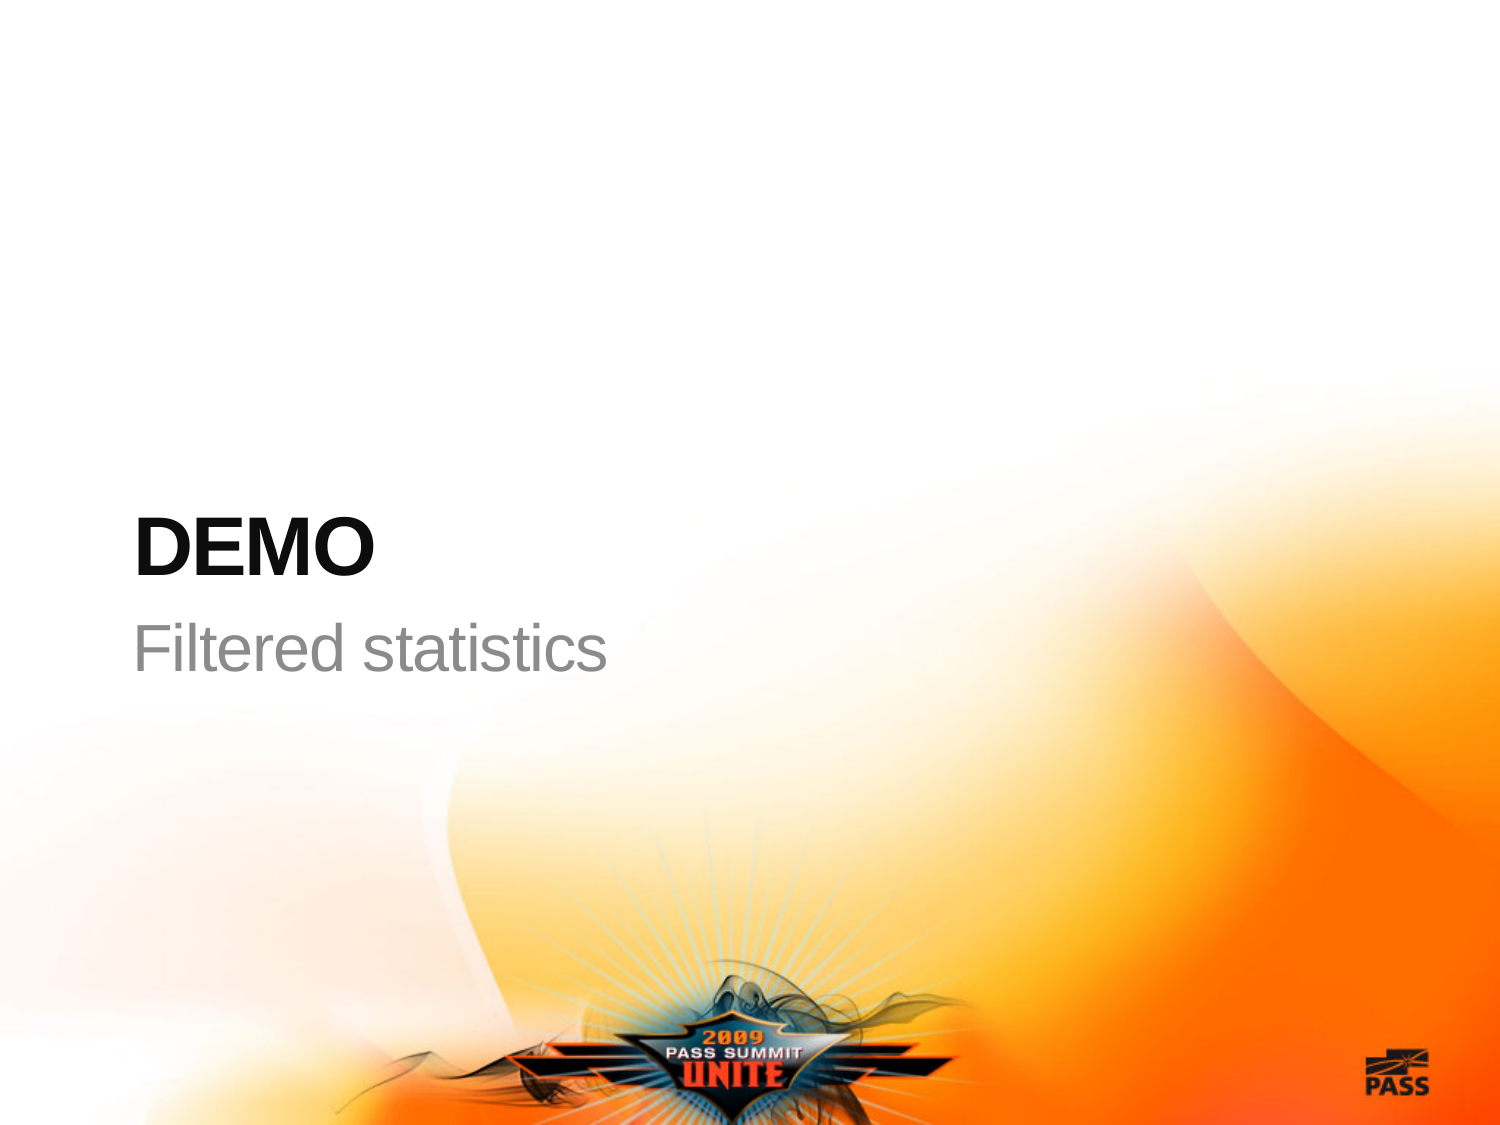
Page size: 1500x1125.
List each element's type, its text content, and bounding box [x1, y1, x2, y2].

picture [0, 0, 1500, 1125]
title Demo [118, 509, 1394, 734]
list Filtered statistics [117, 538, 1393, 693]
